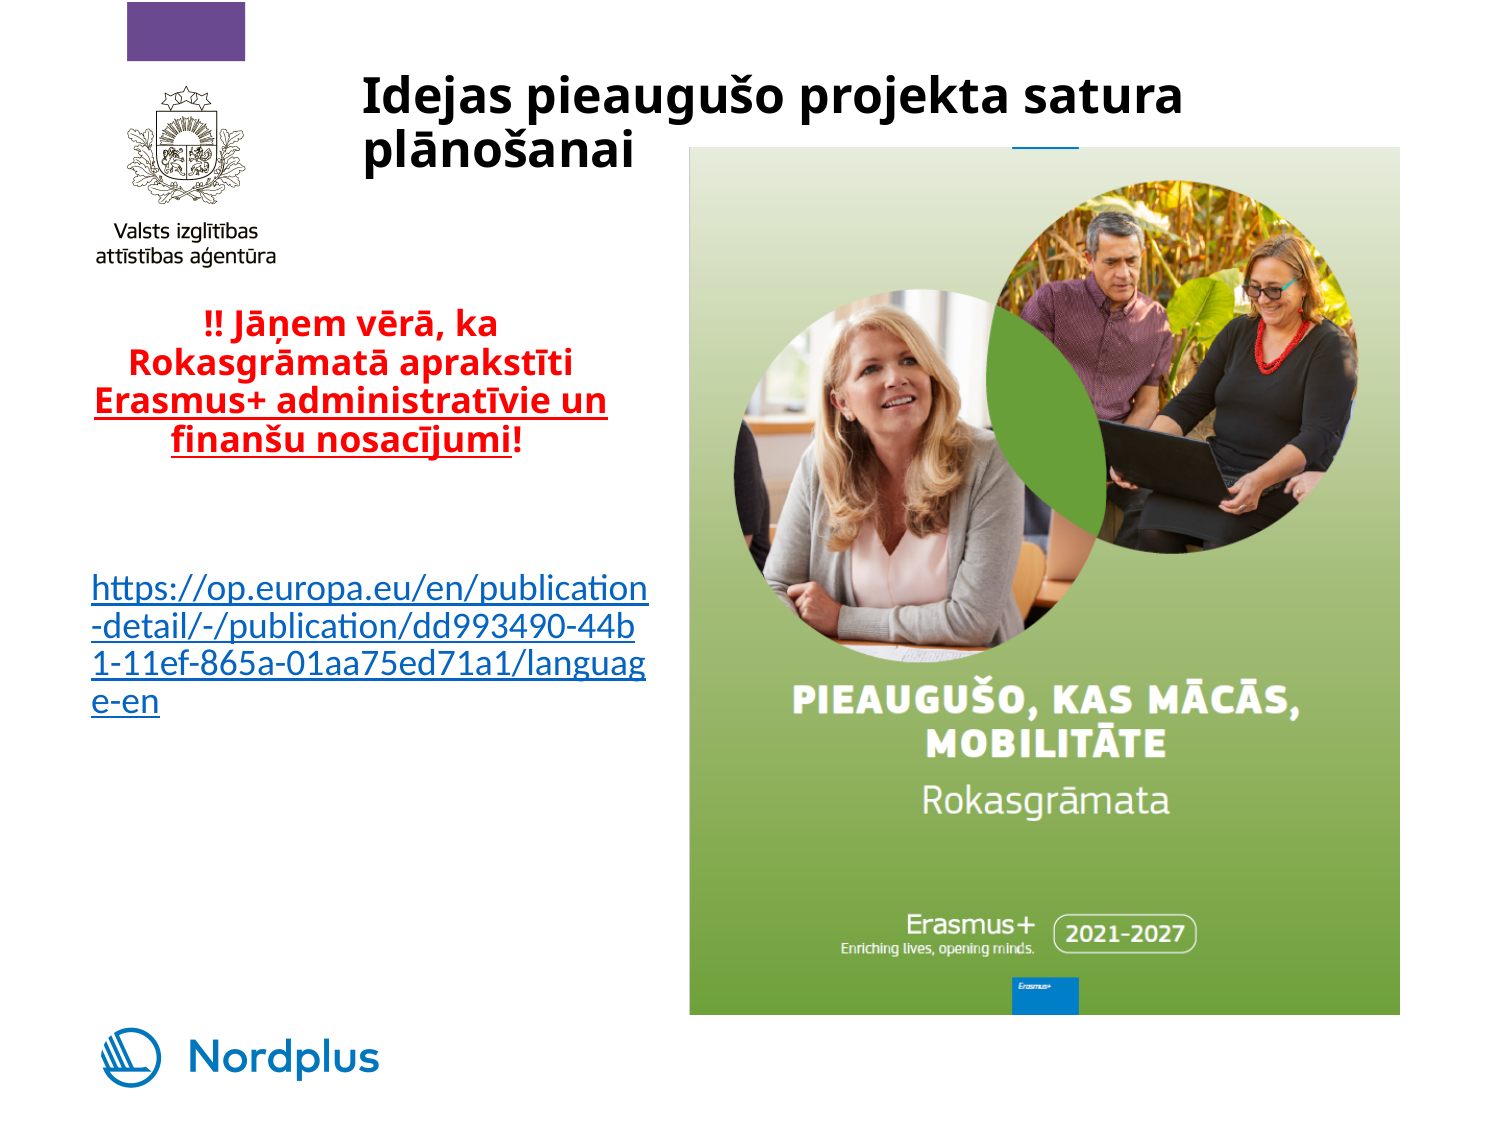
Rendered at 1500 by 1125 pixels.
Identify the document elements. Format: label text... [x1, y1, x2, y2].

text_box https://op.europa.eu/en/publication-detail/-/publication/dd993490-44b1-11ef-865a-01aa75ed71a1/language-en [76, 510, 665, 616]
picture [0, 0, 1500, 1125]
title Idejas pieaugušo projekta satura plānošanai [347, 62, 1425, 233]
text_box !! Jāņem vērā, ka Rokasgrāmatā aprakstīti Erasmus+ administratīvie un finanšu nosacījumi! [57, 298, 646, 469]
